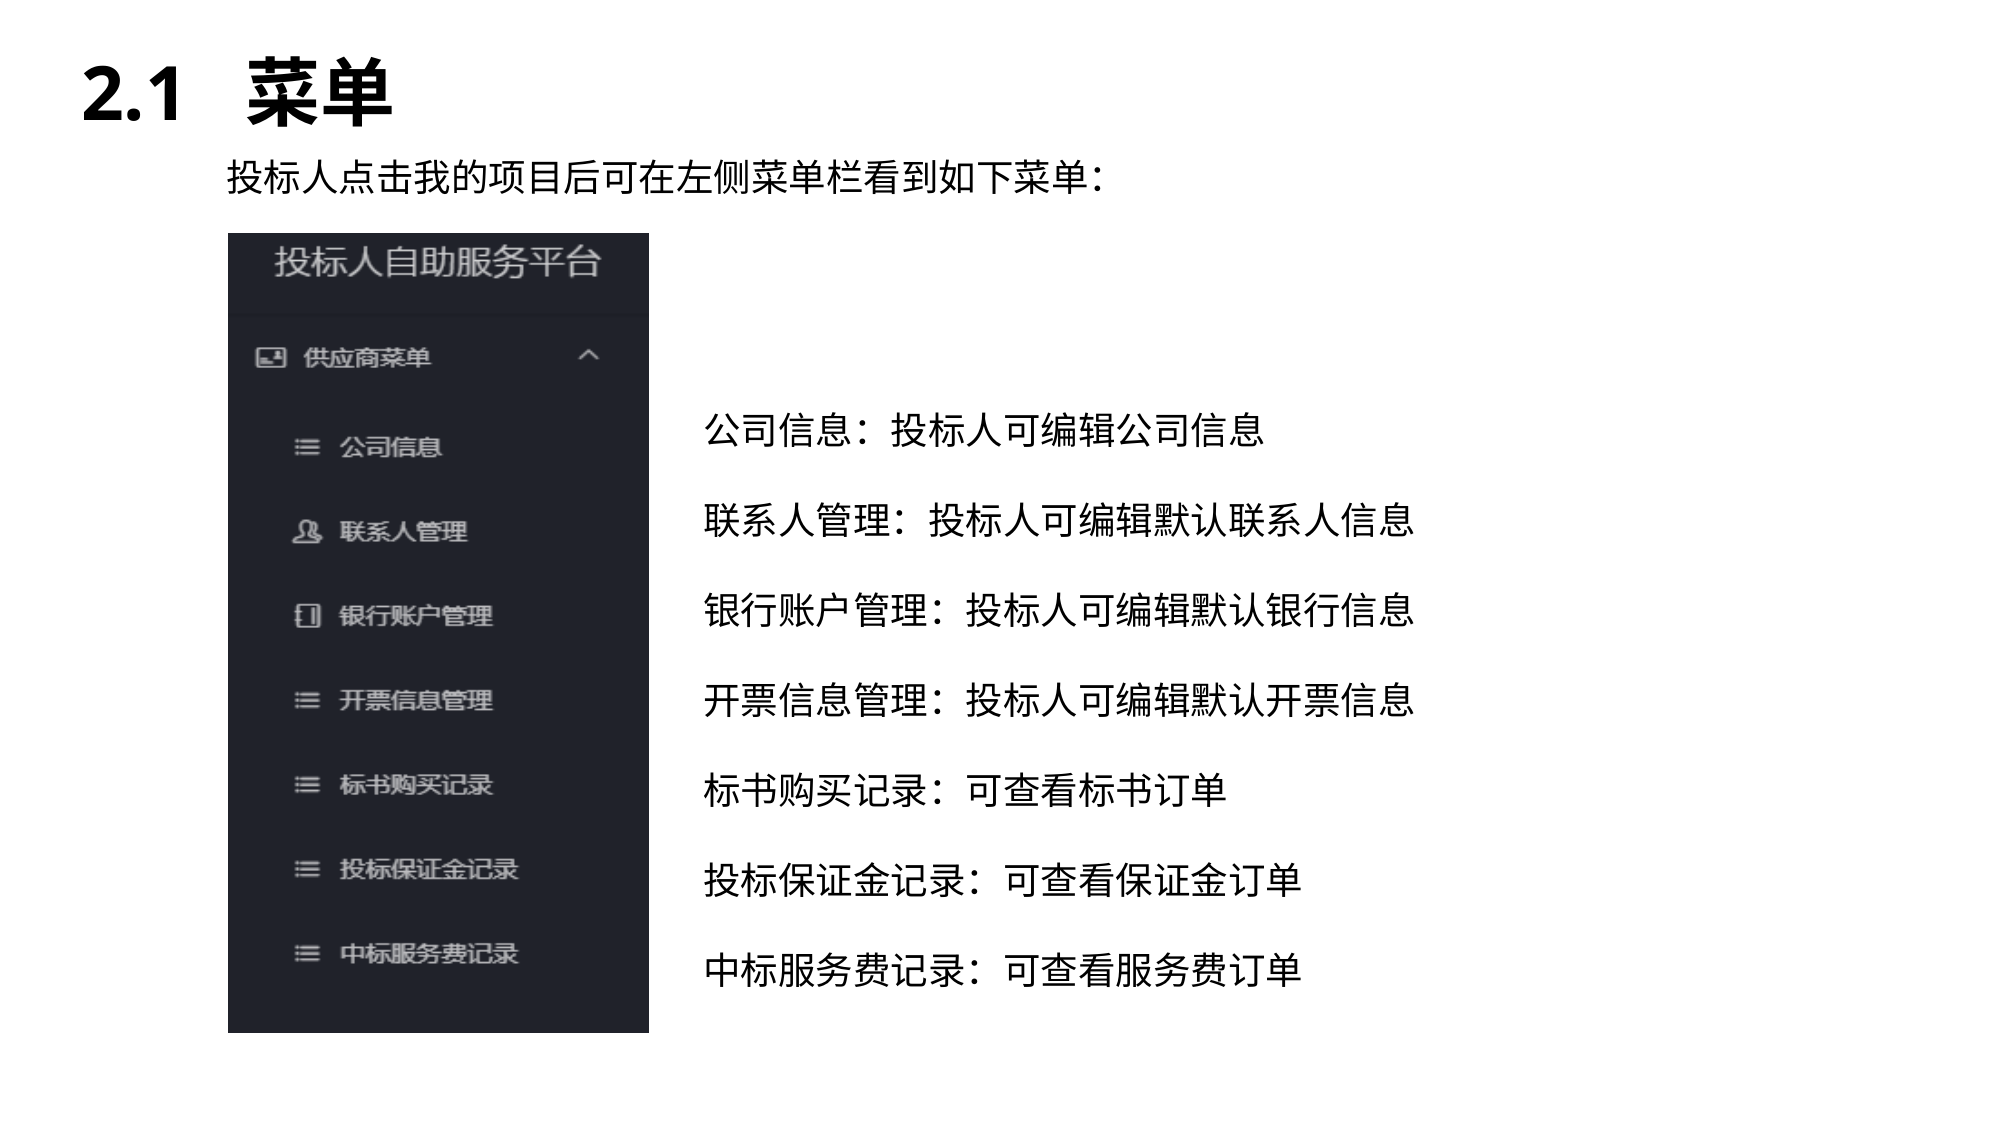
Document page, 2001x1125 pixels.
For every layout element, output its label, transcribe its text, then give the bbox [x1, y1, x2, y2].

picture [228, 233, 649, 1033]
text_box 公司信息：投标人可编辑公司信息 联系人管理：投标人可编辑默认联系人信息 银行账户管理：投标人可编辑默认银行信息 开票信息管理：投标人可编辑默认开票信息 标书购买记录：可查看标书订单 投标保证金记录：可查看保证金订单 中标服务费记录：可查看服务费订单 [688, 399, 1678, 1049]
text_box 2.1 菜单 [0, 38, 411, 143]
text_box 投标人点击我的项目后可在左侧菜单栏看到如下菜单： [211, 146, 1201, 208]
